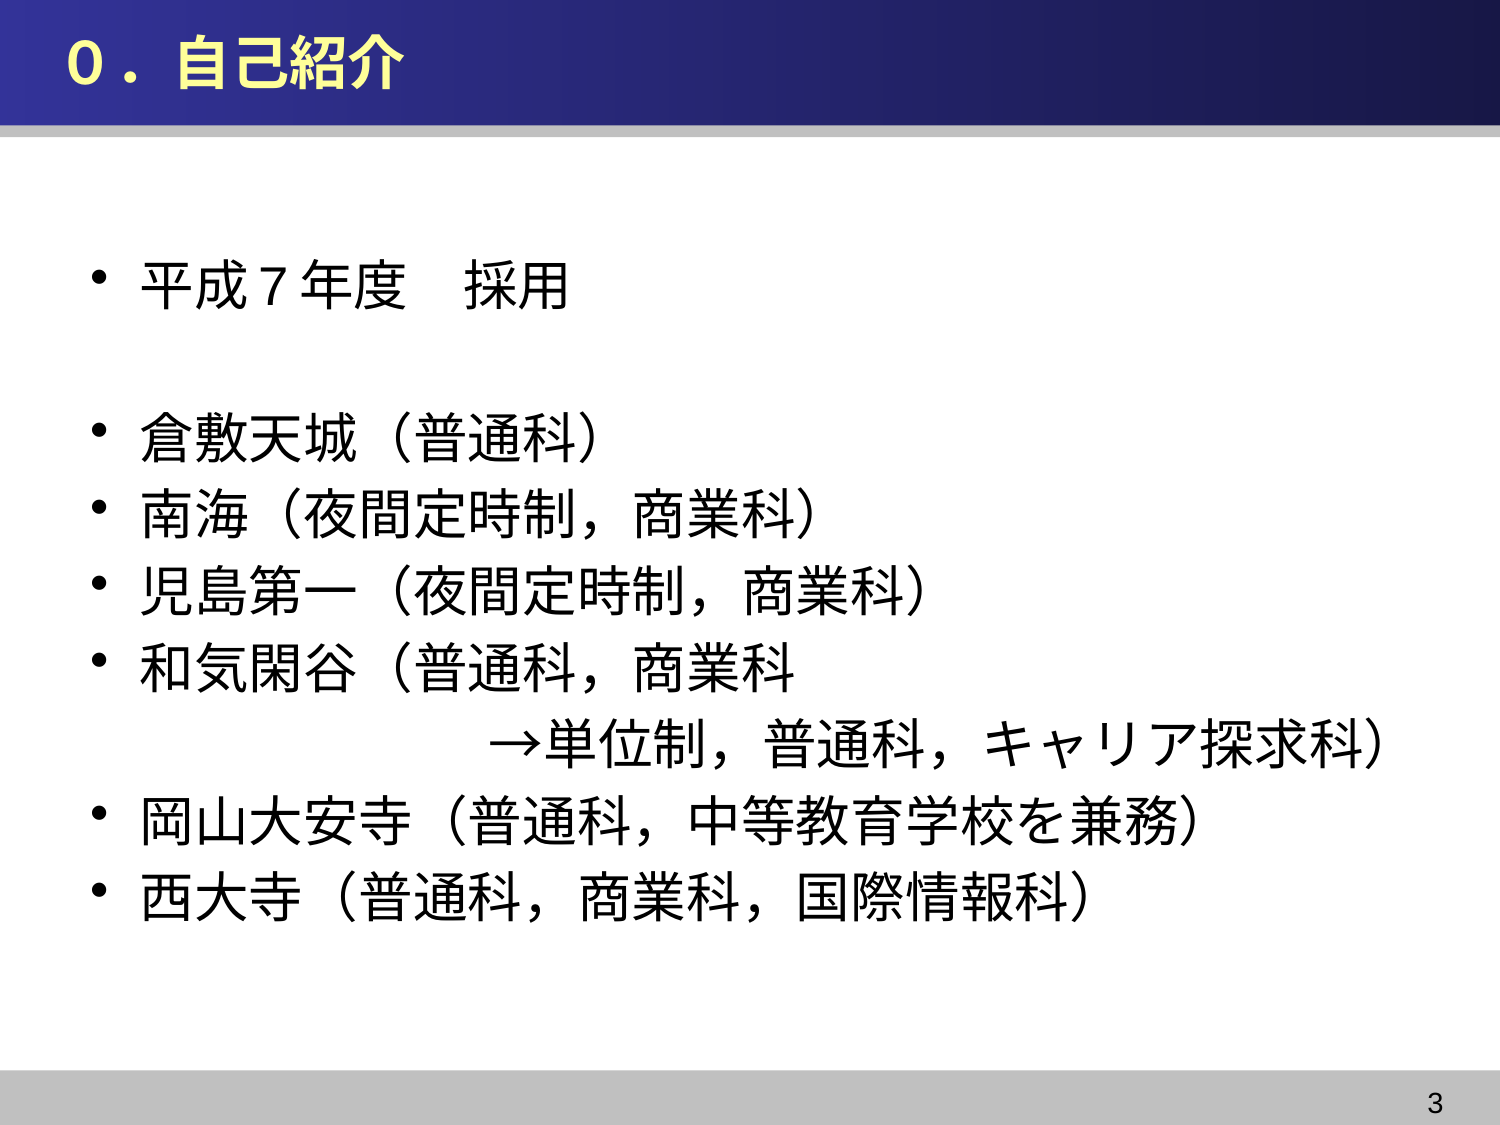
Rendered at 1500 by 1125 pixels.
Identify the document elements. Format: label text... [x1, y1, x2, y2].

title ０．自己紹介 [41, 21, 1067, 102]
list 平成7年度 採用 倉敷天城（普通科） 南海（夜間定時制，商業科） 児島第一（夜間定時制，商業科） 和気閑谷（普通科，商業科 →単位制，普通科，キャリア探求科） 岡山大安寺（普通科，中等教育学校を兼務） 西大寺（普通科，商業科，国際情報科） [75, 243, 1447, 986]
slide_number 3 [1108, 1085, 1459, 1118]
